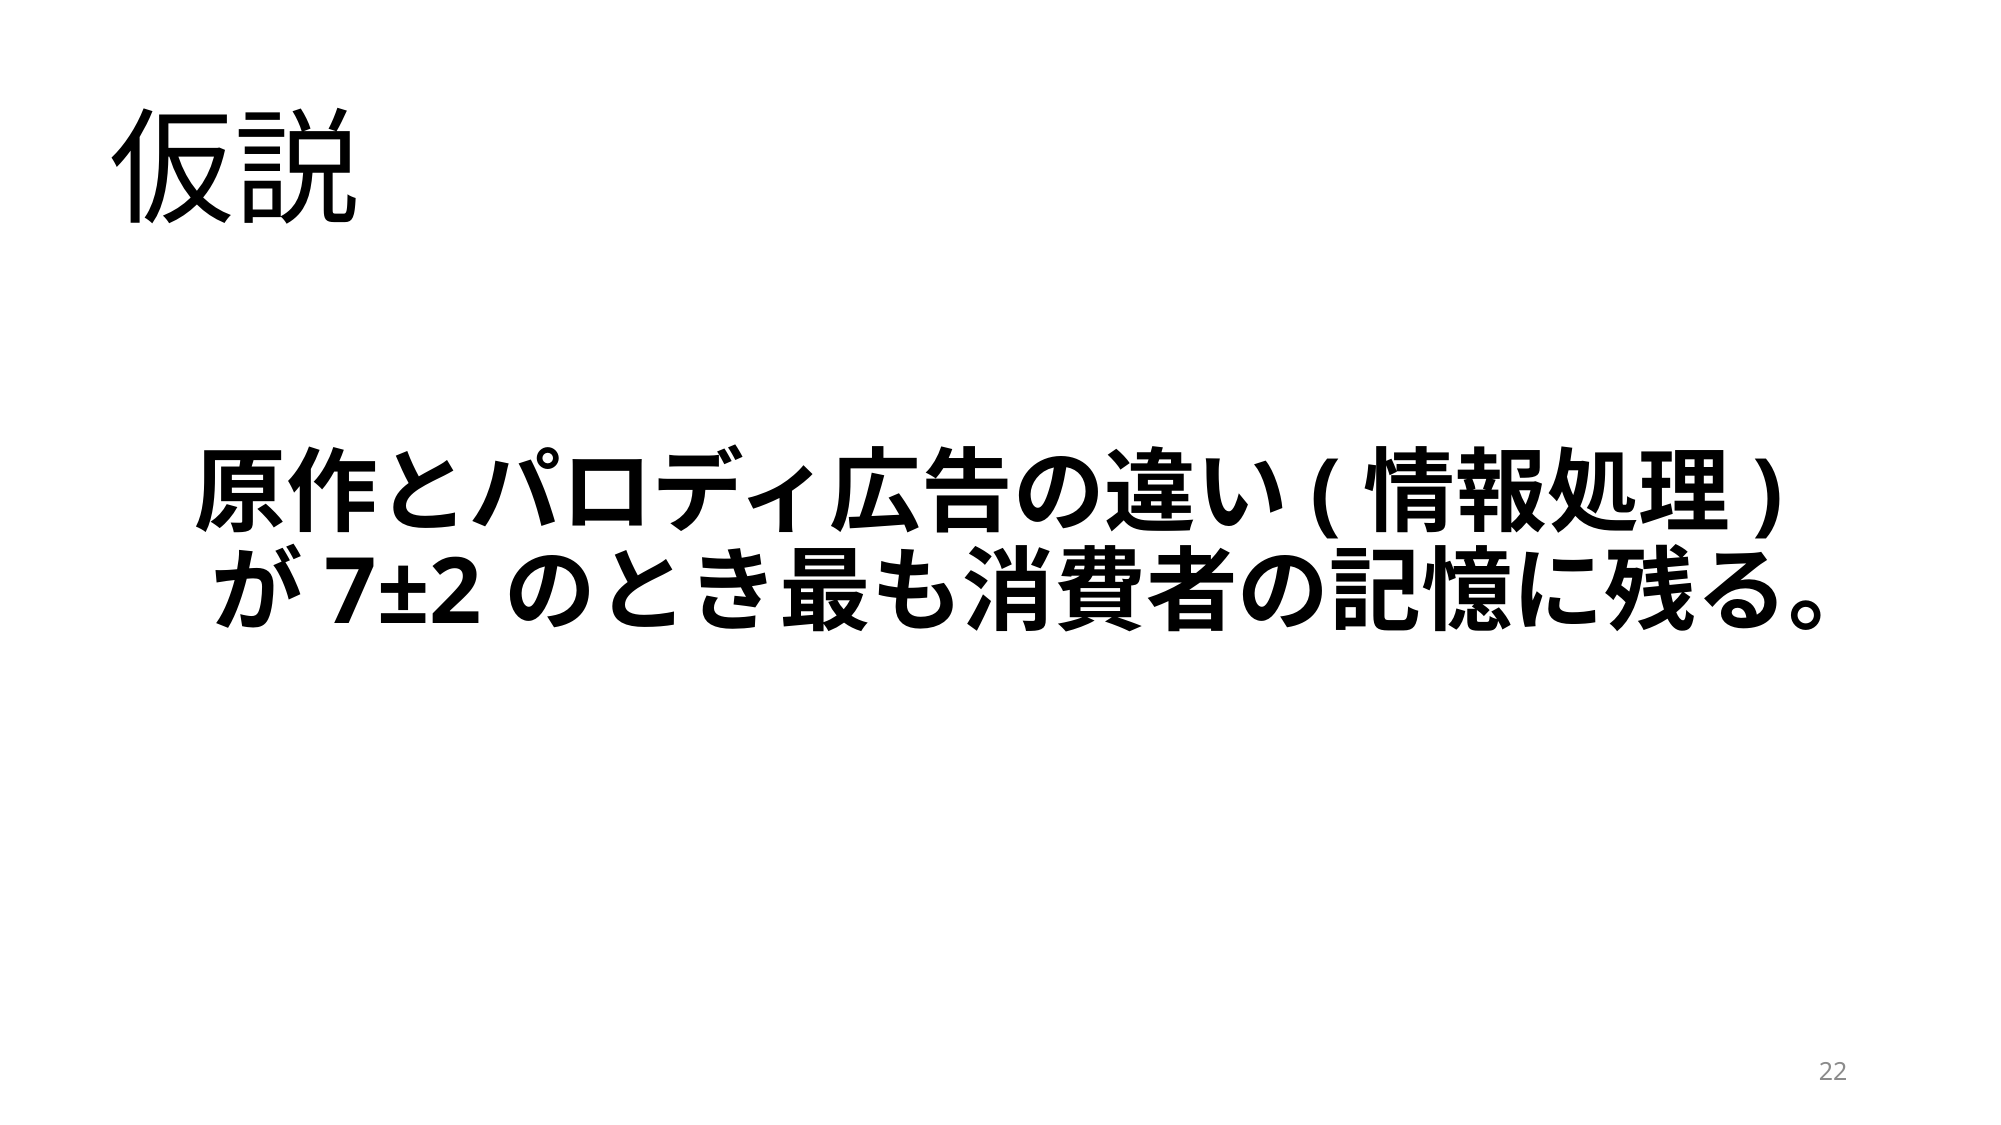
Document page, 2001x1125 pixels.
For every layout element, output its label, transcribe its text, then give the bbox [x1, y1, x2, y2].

title 仮説 [31, 85, 562, 248]
subtitle 原作とパロディ広告の違い(情報処理)が7±2のとき最も消費者の記憶に残る。 [172, 438, 1828, 884]
slide_number 22 [1412, 1042, 1863, 1103]
